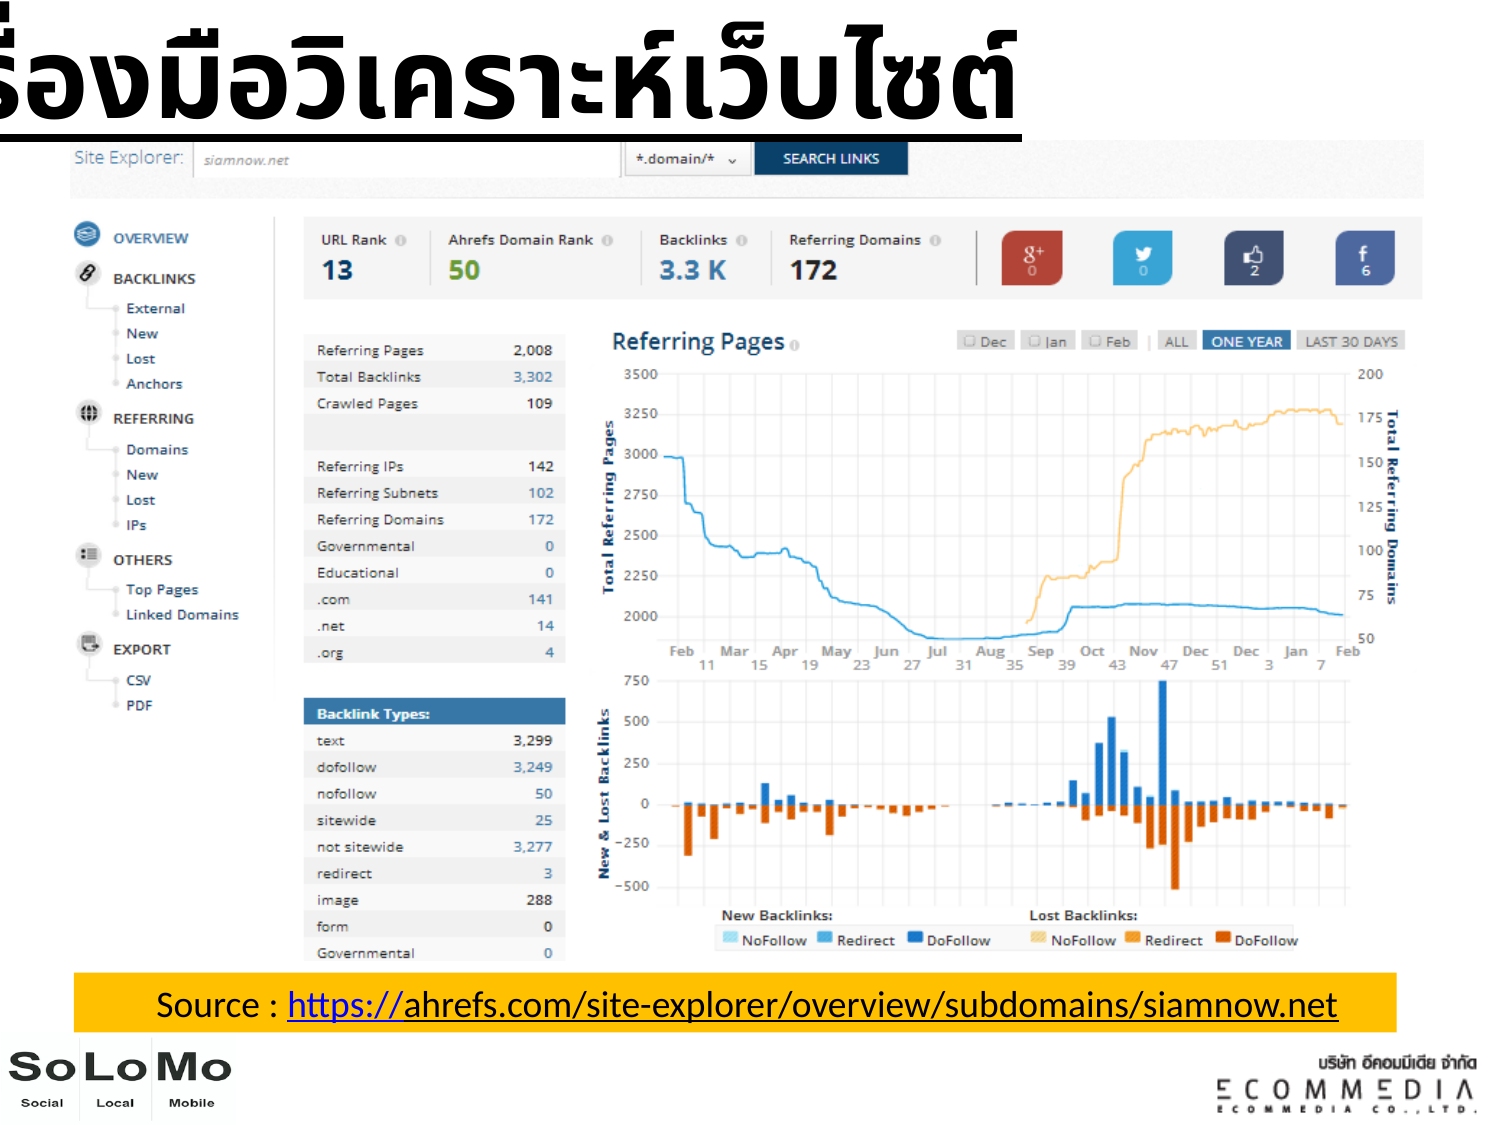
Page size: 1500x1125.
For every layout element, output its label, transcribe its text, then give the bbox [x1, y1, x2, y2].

text_box Source : https://ahrefs.com/site-explorer/overview/subdomains/siamnow.net [73, 972, 1397, 1033]
picture [0, 1031, 237, 1125]
picture [1206, 1031, 1489, 1116]
picture [70, 140, 1424, 962]
text_box เครื่องมือวิเคราะห์เว็บไซต์ [0, 0, 1076, 195]
